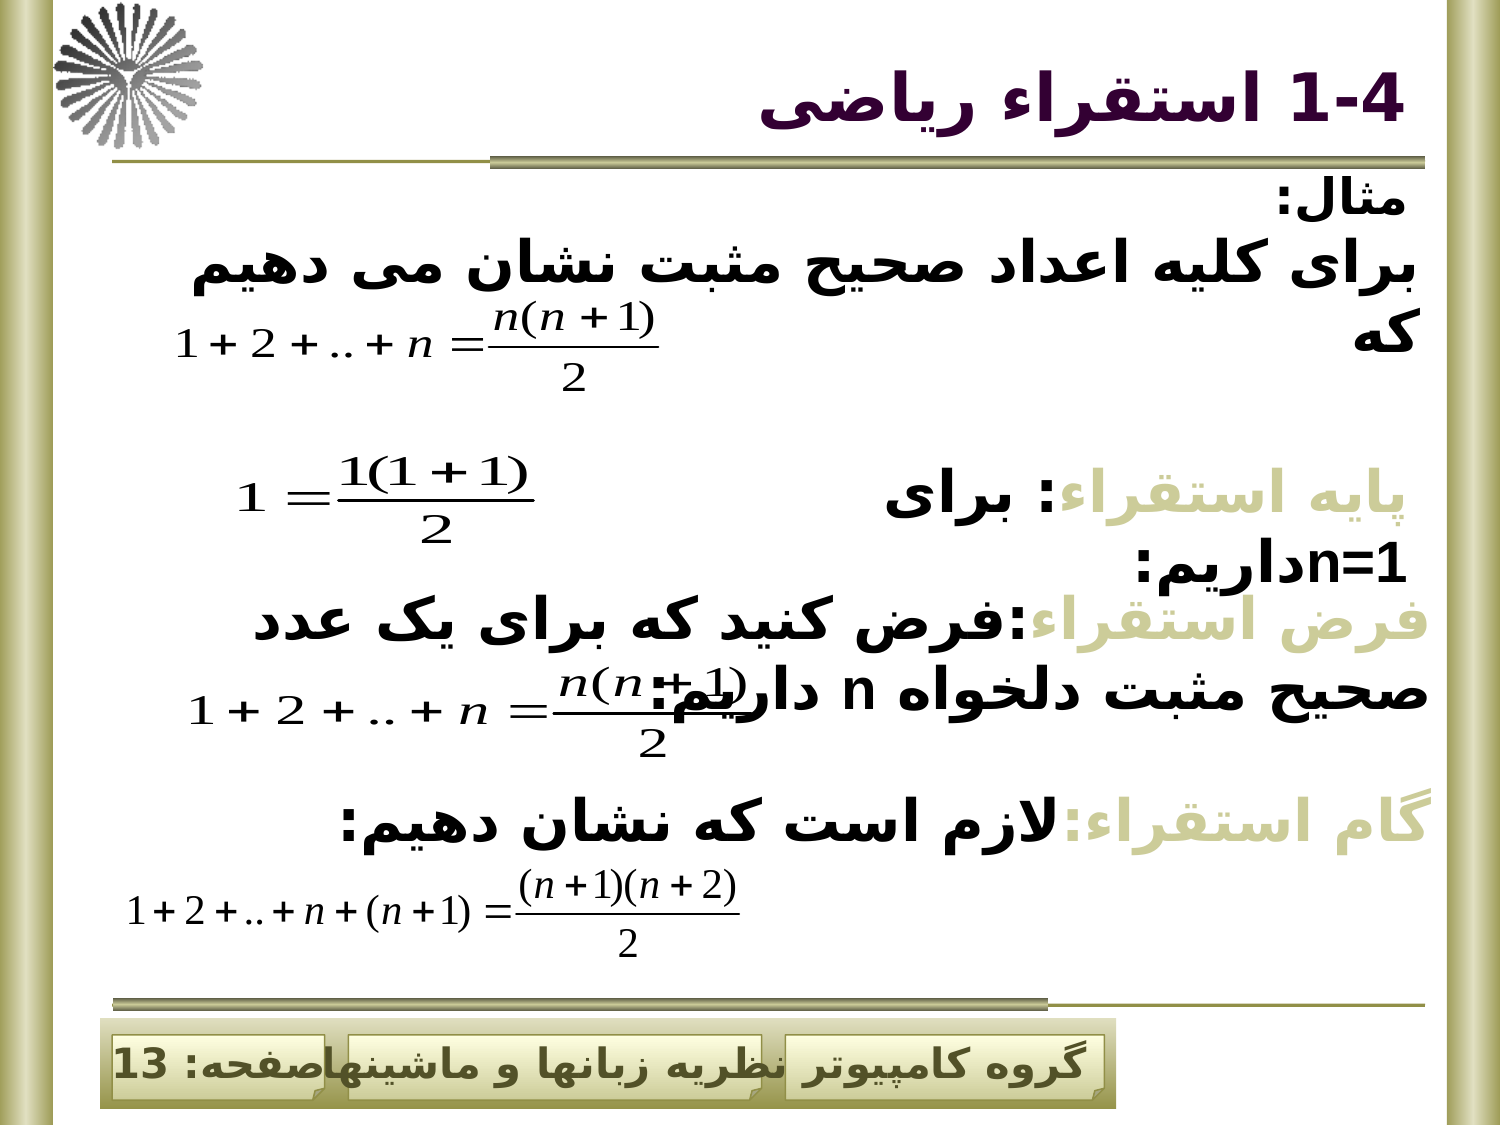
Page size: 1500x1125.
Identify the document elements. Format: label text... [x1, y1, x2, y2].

text_box فرض استقراء:فرض کنید که برای یک عدد صحیح مثبت دلخواه n داریم: [64, 574, 1447, 617]
text_box پایه استقراء: برای n=1داریم: [773, 508, 1424, 574]
text_box پایه استقراء: برای n=1داریم: [773, 446, 1424, 507]
text_box مثال: [974, 156, 1424, 217]
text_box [170, 290, 668, 401]
text_box برای کلیه اعداد صحیح مثبت نشان می دهیم که [147, 217, 1436, 372]
text_box گام استقراء:لازم است که نشان دهیم: [64, 776, 1447, 861]
title 1-4 استقراء ریاضی [147, 42, 1423, 147]
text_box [123, 857, 748, 968]
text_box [182, 656, 762, 767]
text_box فرض استقراء:فرض کنید که برای یک عدد صحیح مثبت دلخواه n داریم: [64, 618, 1447, 729]
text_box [229, 443, 550, 554]
